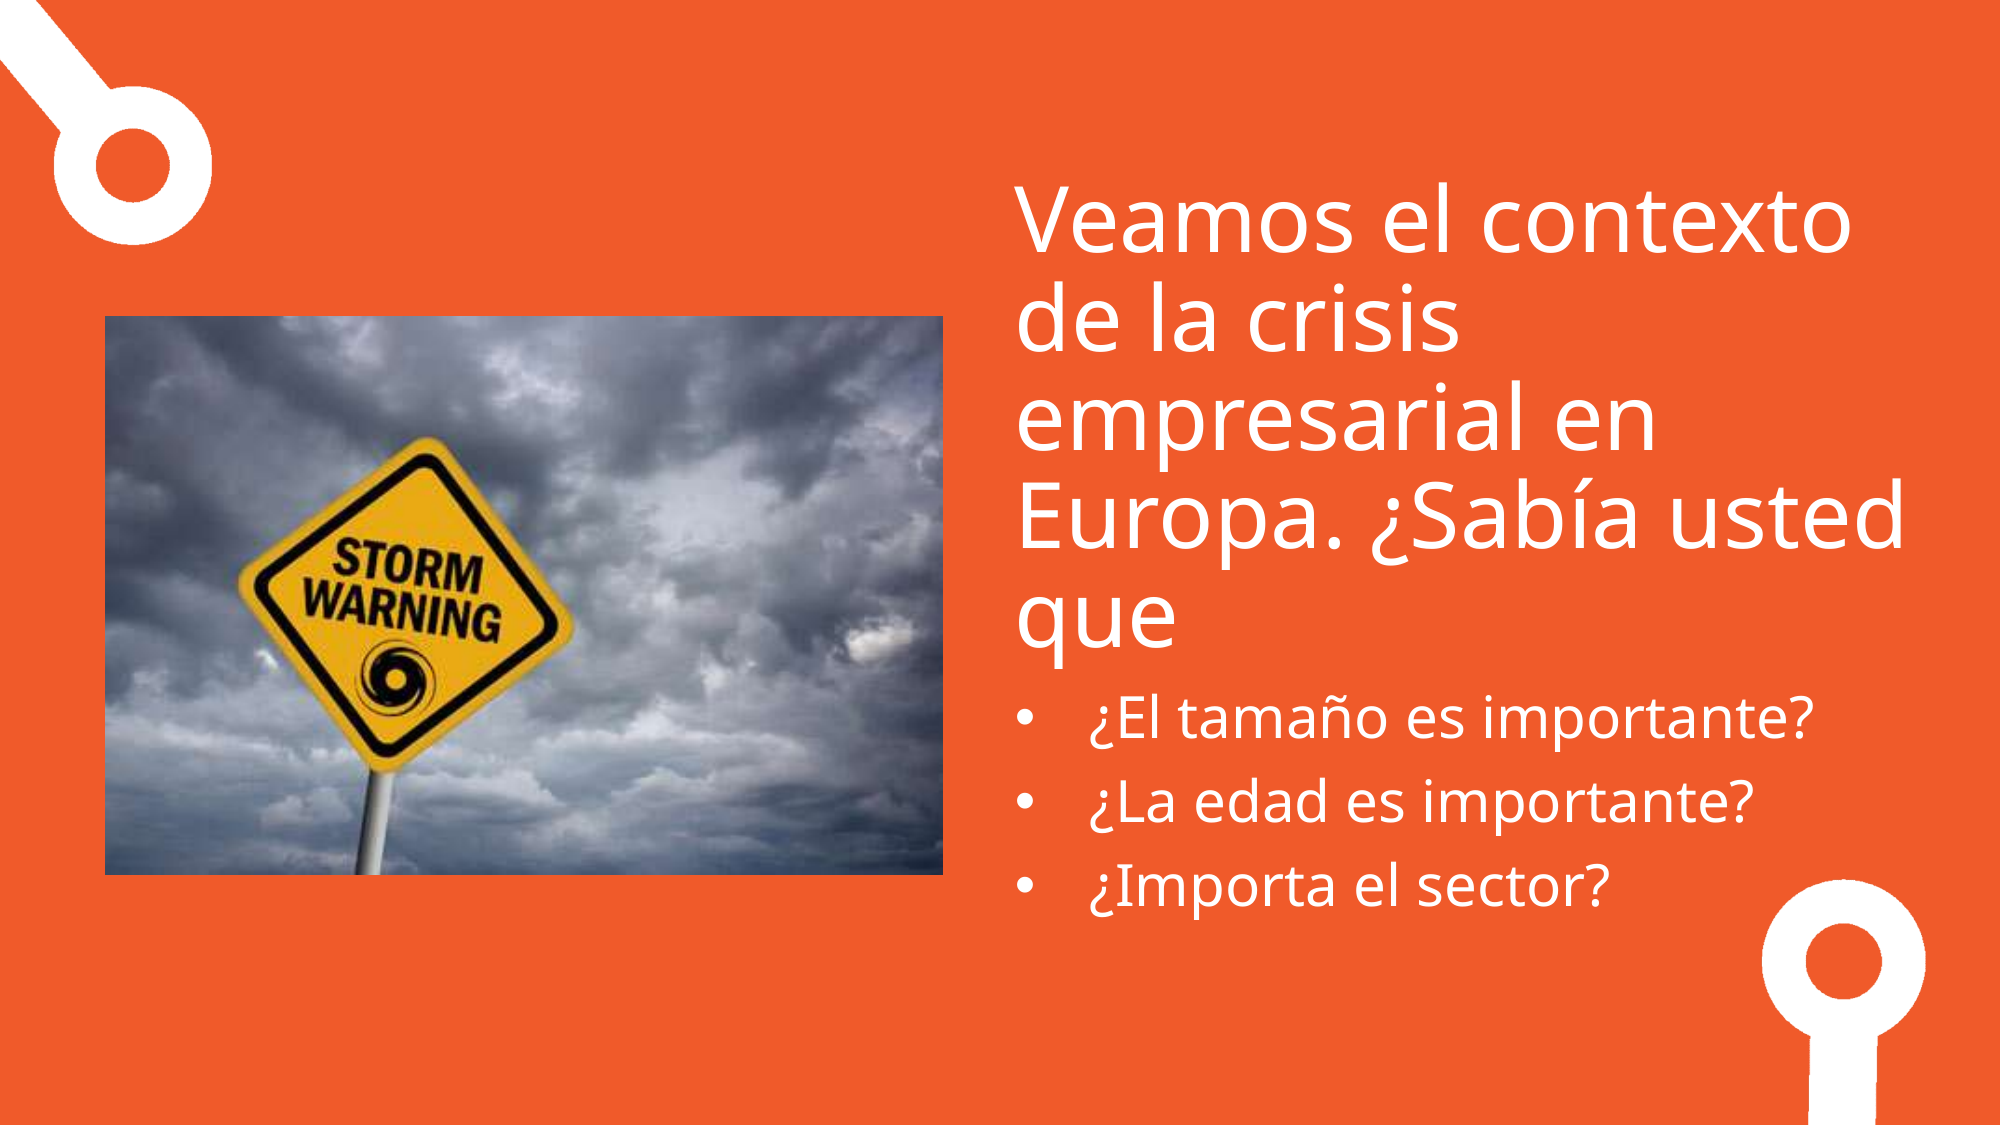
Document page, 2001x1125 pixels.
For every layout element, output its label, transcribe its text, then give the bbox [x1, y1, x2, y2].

list Veamos el contexto de la crisis empresarial en Europa. ¿Sabía usted que ¿El tamaño es importante? ¿La edad es importante? ¿Importa el sector? [999, 416, 1957, 676]
picture [105, 316, 943, 875]
picture [1652, 870, 2001, 1125]
picture [0, 0, 269, 308]
